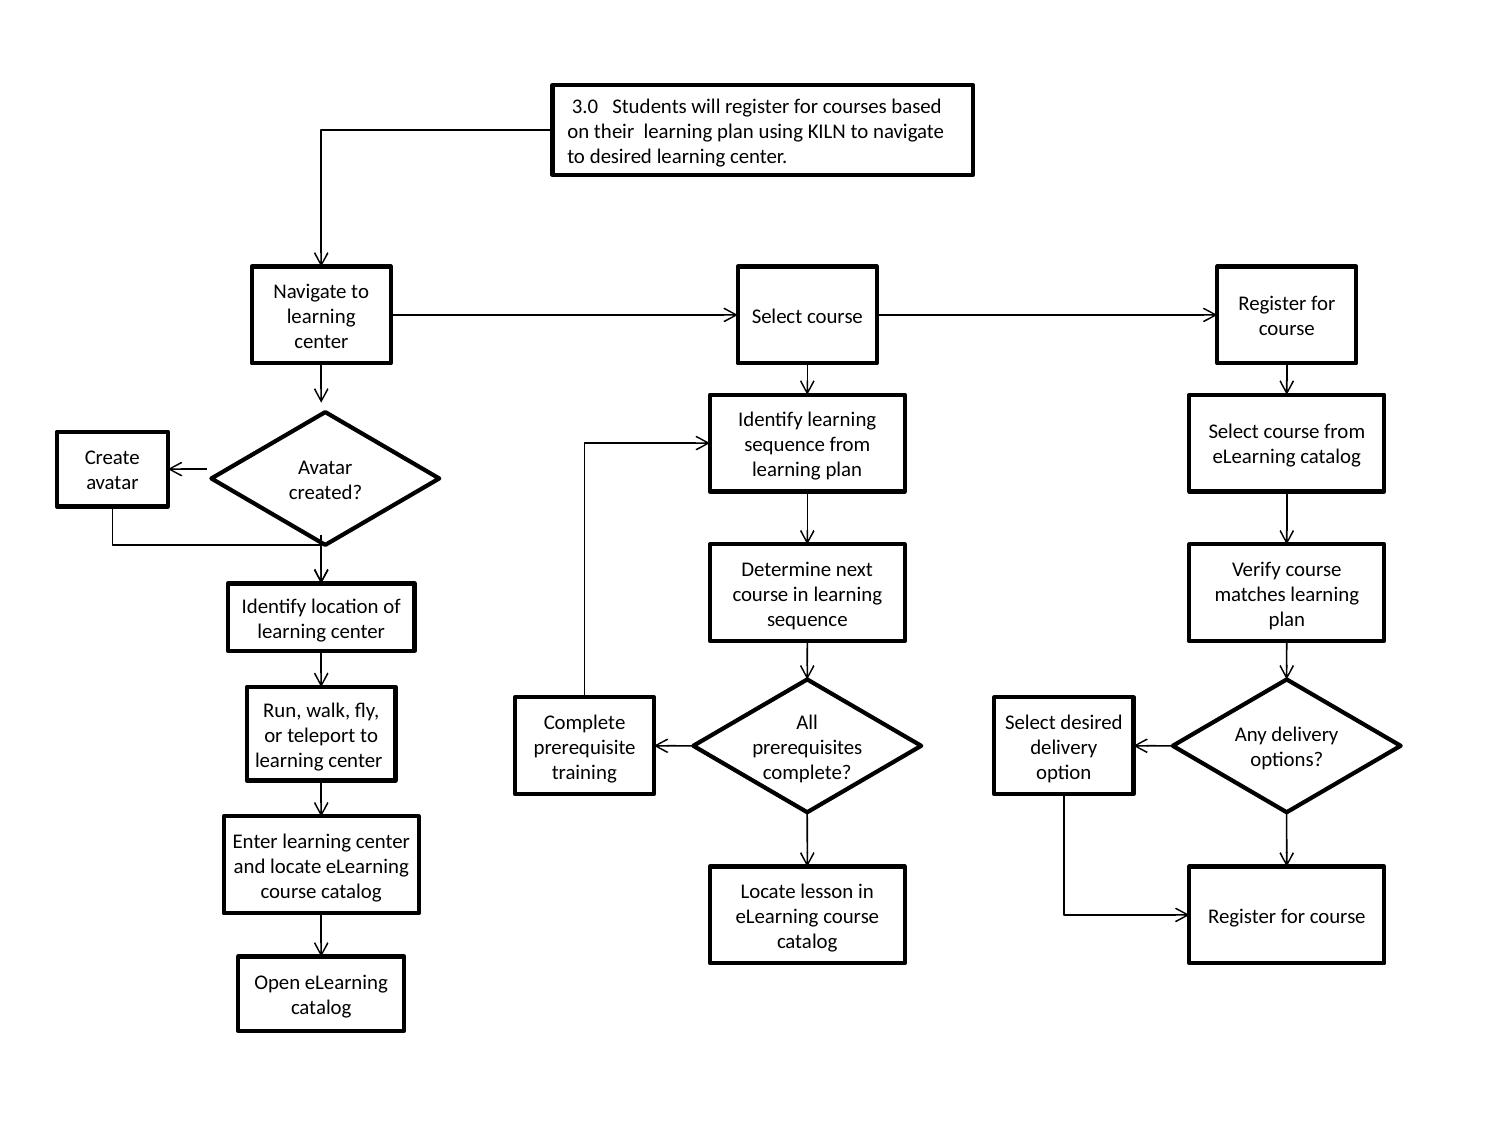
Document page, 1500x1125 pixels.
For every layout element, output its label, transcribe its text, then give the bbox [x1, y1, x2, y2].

text_box All prerequisites complete? [691, 679, 924, 815]
text_box Determine next course in learning sequence [708, 542, 907, 643]
text_box 3.0 Students will register for courses based on their learning plan using KILN to navigate to desired learning center. [550, 83, 975, 177]
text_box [1065, 791, 1188, 918]
text_box Select course [736, 264, 879, 365]
text_box Run, walk, fly, or teleport to learning center [245, 685, 398, 783]
text_box Select course from eLearning catalog [1187, 393, 1386, 494]
text_box Register for course [1215, 264, 1358, 365]
text_box Identify learning sequence from learning plan [708, 393, 907, 494]
text_box Create avatar [55, 430, 170, 509]
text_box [320, 130, 553, 267]
text_box Select desired delivery option [992, 695, 1136, 796]
text_box Open eLearning catalog [236, 954, 406, 1033]
text_box Locate lesson in eLearning course catalog [708, 864, 907, 965]
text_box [178, 440, 256, 650]
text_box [519, 507, 775, 634]
text_box Complete prerequisite training [513, 695, 656, 796]
text_box Navigate to learning center [250, 264, 393, 365]
text_box Enter learning center and locate eLearning course catalog [222, 814, 421, 915]
text_box Identify location of learning center [259, 581, 417, 653]
text_box Avatar created? [259, 410, 442, 547]
text_box Any delivery options? [1171, 679, 1403, 814]
text_box Register for course [1187, 864, 1386, 965]
text_box Verify course matches learning plan [1187, 542, 1386, 643]
